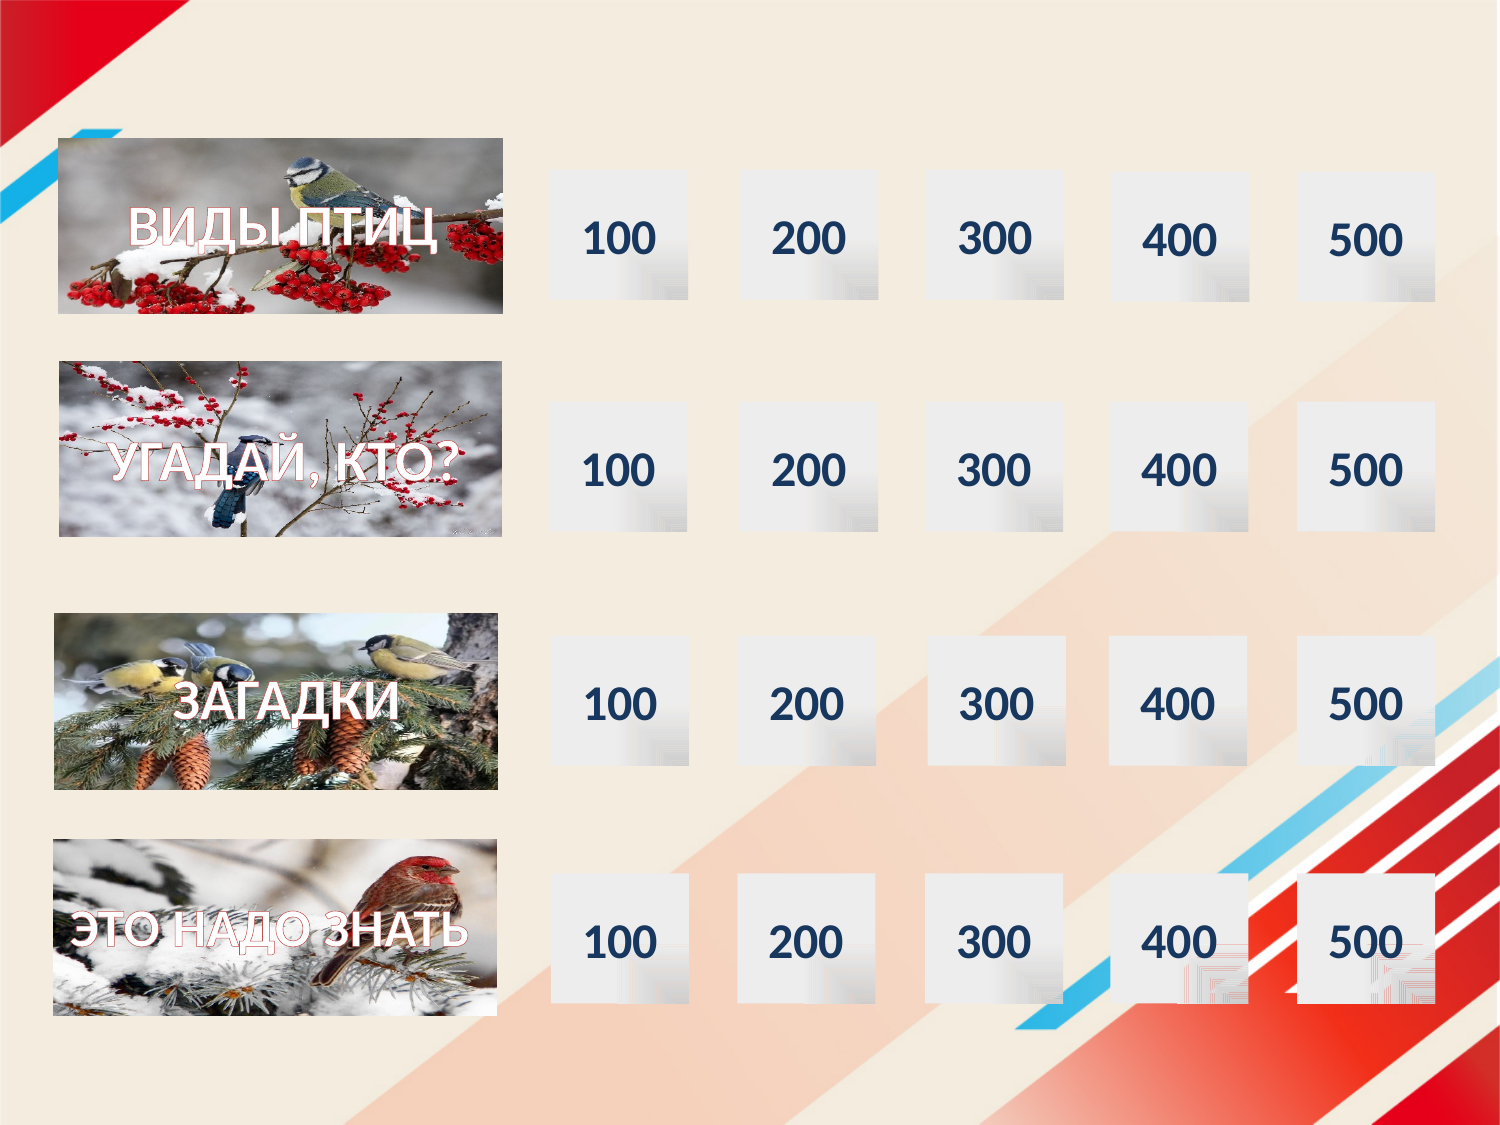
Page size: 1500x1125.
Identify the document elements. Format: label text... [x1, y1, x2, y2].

text_box 500 [1295, 399, 1437, 534]
text_box 300 [923, 399, 1065, 534]
text_box 100 [549, 634, 691, 768]
text_box 100 [549, 871, 691, 1006]
text_box 100 [547, 399, 689, 534]
text_box 400 [1108, 399, 1251, 534]
text_box 200 [738, 168, 880, 302]
text_box 300 [924, 168, 1066, 302]
text_box 500 [1295, 871, 1437, 1006]
text_box 500 [1295, 634, 1437, 768]
text_box 400 [1107, 634, 1249, 768]
text_box 300 [926, 634, 1068, 768]
text_box 200 [735, 871, 878, 1006]
text_box 500 [1295, 170, 1437, 304]
picture [0, 0, 1500, 1125]
text_box 400 [1108, 871, 1251, 1005]
text_box 400 [1109, 170, 1251, 304]
text_box 300 [923, 871, 1065, 1005]
text_box 200 [736, 634, 878, 768]
text_box 200 [738, 399, 880, 534]
text_box 100 [548, 168, 690, 302]
